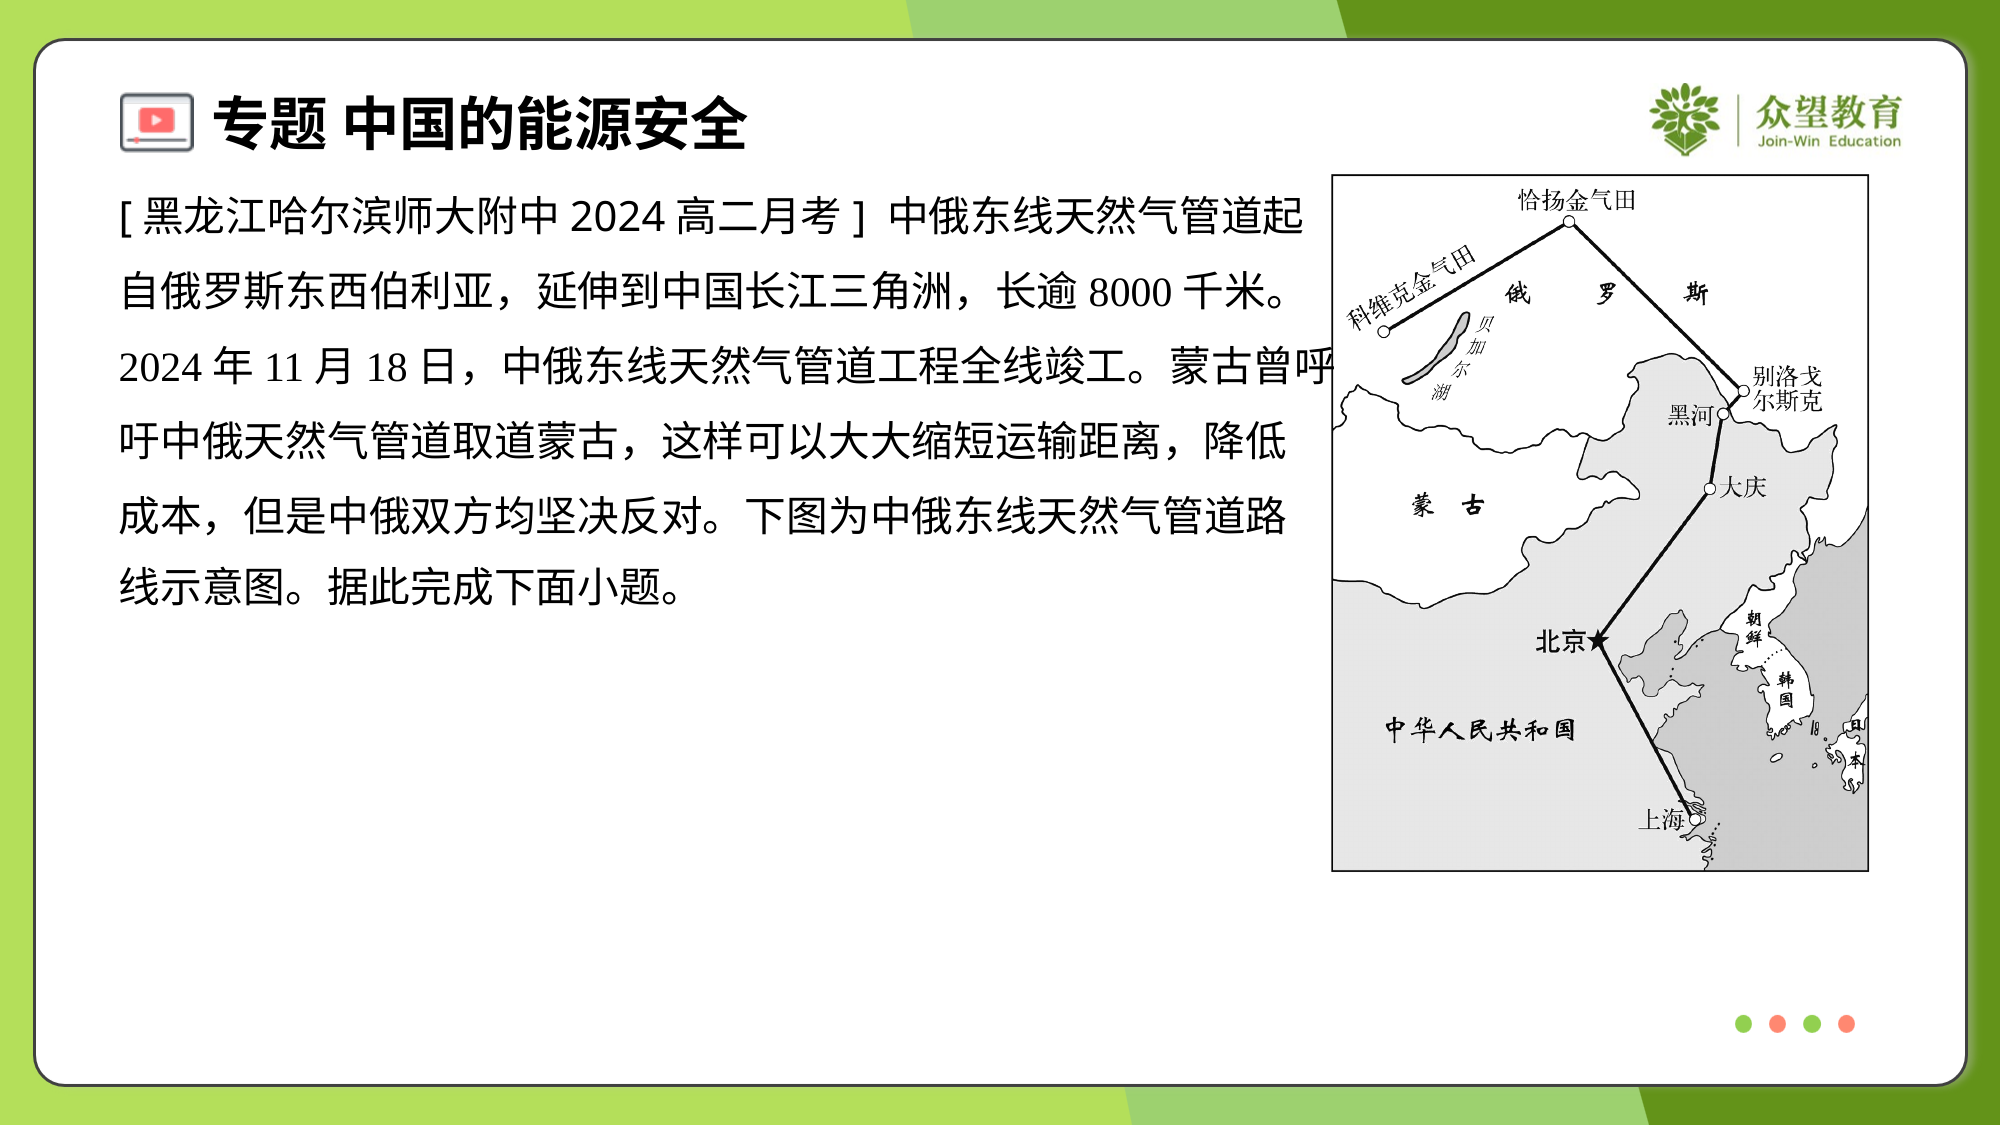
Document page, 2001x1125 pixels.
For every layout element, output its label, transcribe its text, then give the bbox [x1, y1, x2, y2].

text_box [黑龙江哈尔滨师大附中2024高二月考] 中俄东线天然气管道起 自俄罗斯东西伯利亚，延伸到中国长江三角洲，长逾8000千米。 2024年11月18日，中俄东线天然气管道工程全线竣工。蒙古曾呼 吁中俄天然气管道取道蒙古，这样可以大大缩短运输距离，降低 成本，但是中俄双方均坚决反对。下图为中俄东线天然气管道路 线示意图。据此完成下面小题。 [118, 164, 1323, 604]
picture [0, 0, 2000, 1125]
